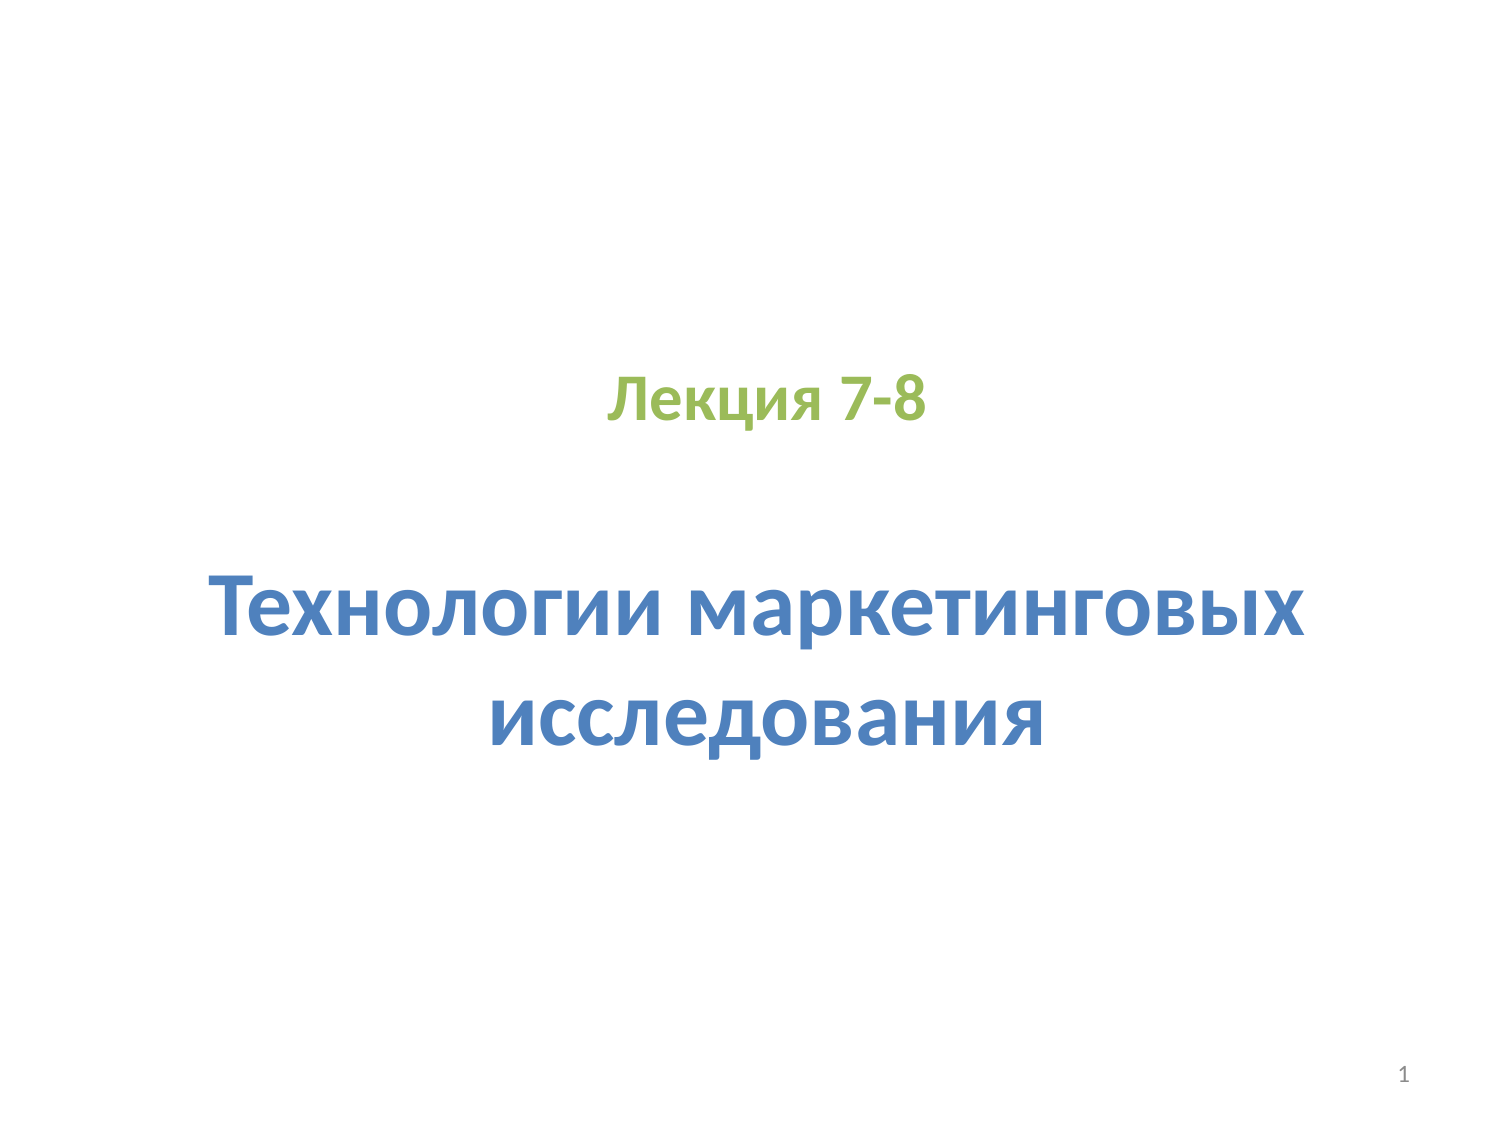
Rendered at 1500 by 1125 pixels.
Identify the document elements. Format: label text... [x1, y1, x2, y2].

slide_number 1 [1074, 1042, 1425, 1103]
title Лекция 7-8 Технологии маркетинговых исследования [88, 172, 1447, 835]
